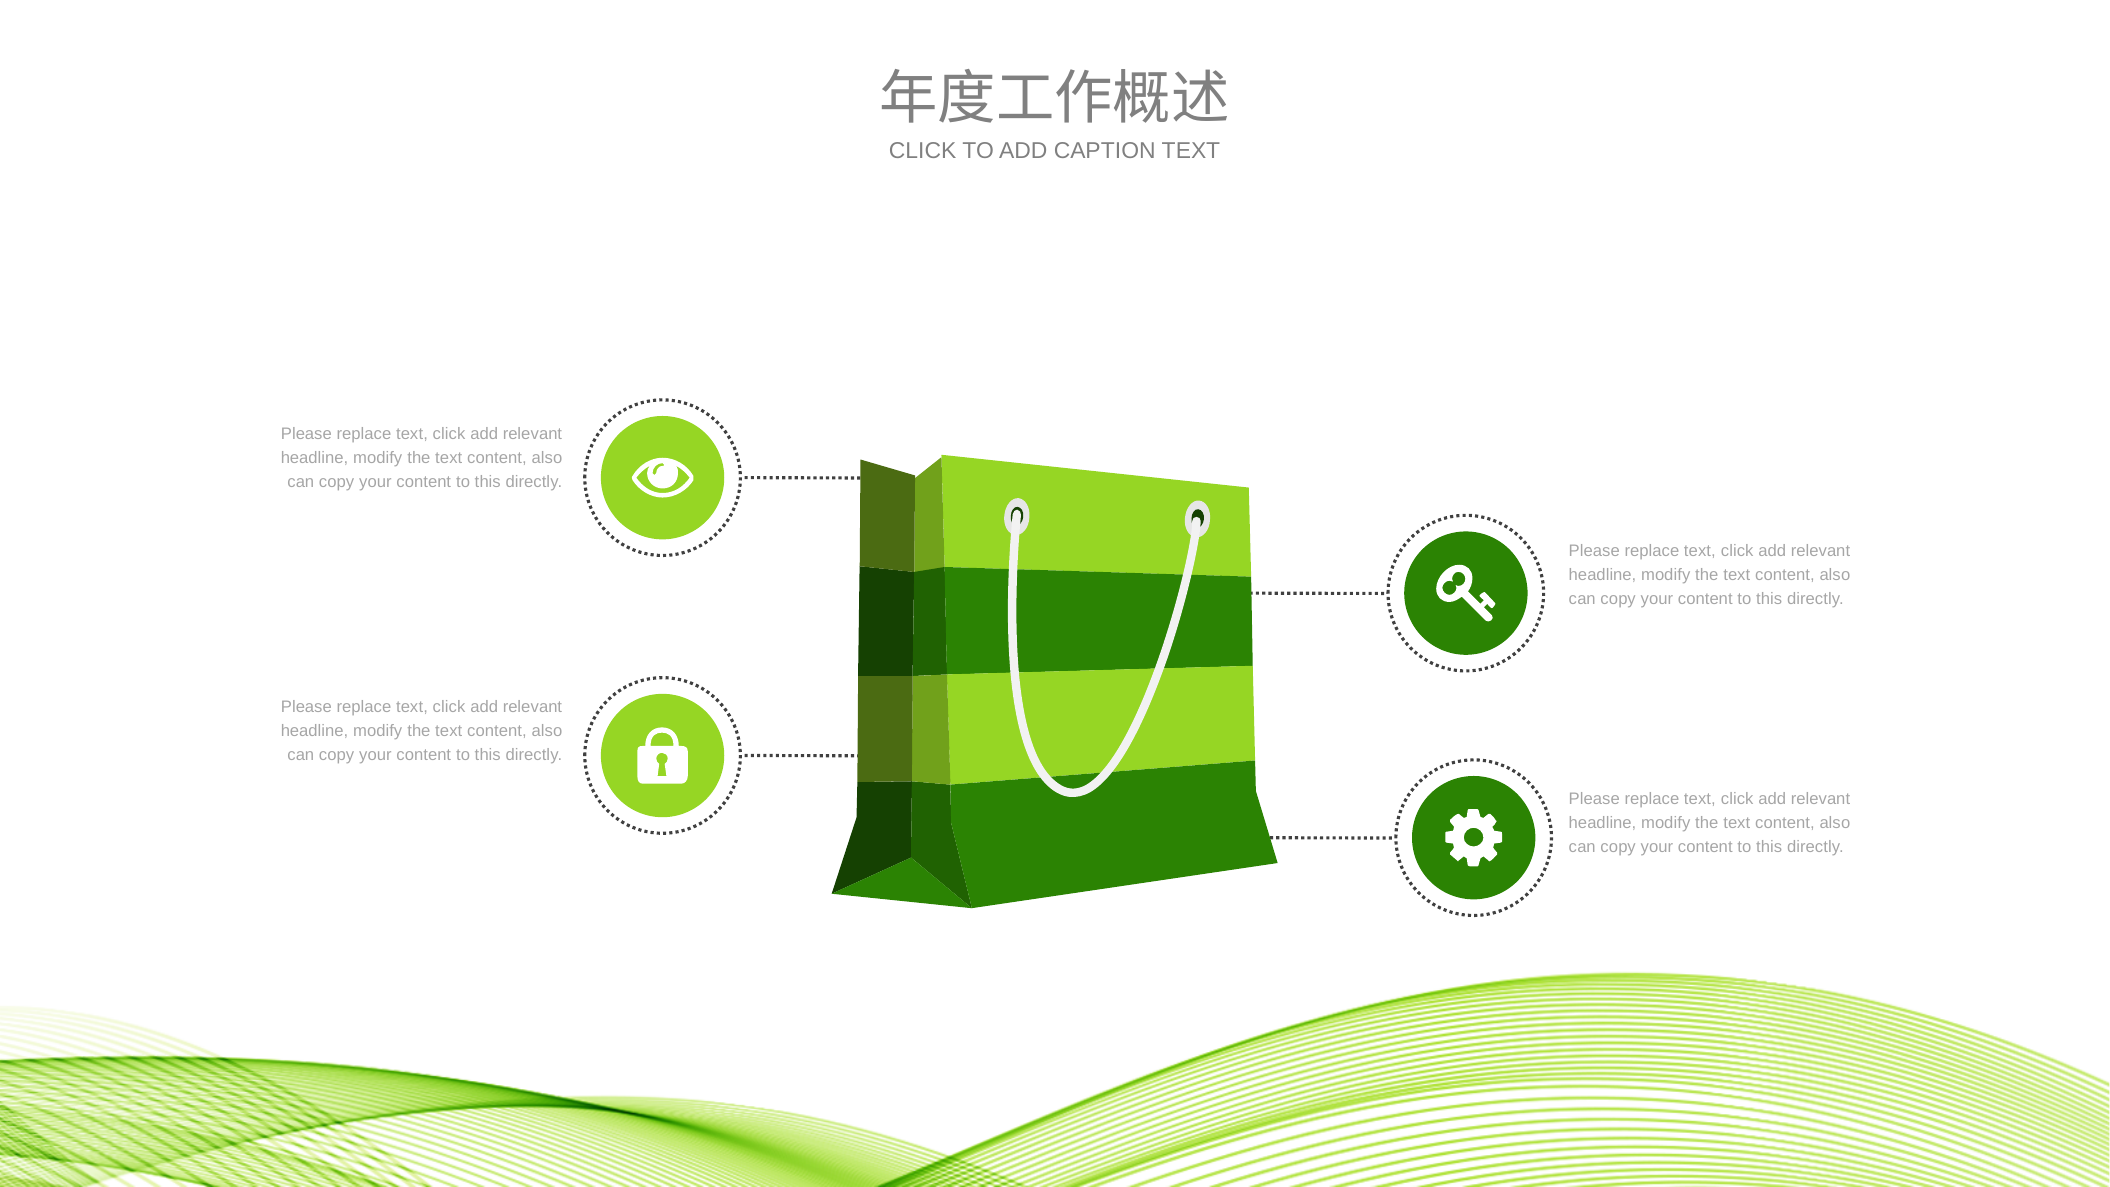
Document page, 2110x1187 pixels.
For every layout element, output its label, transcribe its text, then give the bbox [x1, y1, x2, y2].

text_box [1395, 759, 1552, 916]
picture [0, 0, 2110, 1187]
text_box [1387, 515, 1544, 671]
text_box Please replace text, click add relevant headline, modify the text content, also can copy your content to this directly. [271, 419, 563, 491]
text_box CLICK TO ADD CAPTION TEXT [865, 135, 1245, 163]
text_box Please replace text, click add relevant headline, modify the text content, also can copy your content to this directly. [1568, 535, 1860, 608]
text_box Please replace text, click add relevant headline, modify the text content, also can copy your content to this directly. [1568, 784, 1860, 856]
text_box Please replace text, click add relevant headline, modify the text content, also can copy your content to this directly. [271, 692, 563, 764]
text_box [831, 454, 1278, 909]
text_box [584, 399, 741, 556]
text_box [584, 677, 741, 834]
text_box 年度工作概述 [865, 60, 1245, 131]
